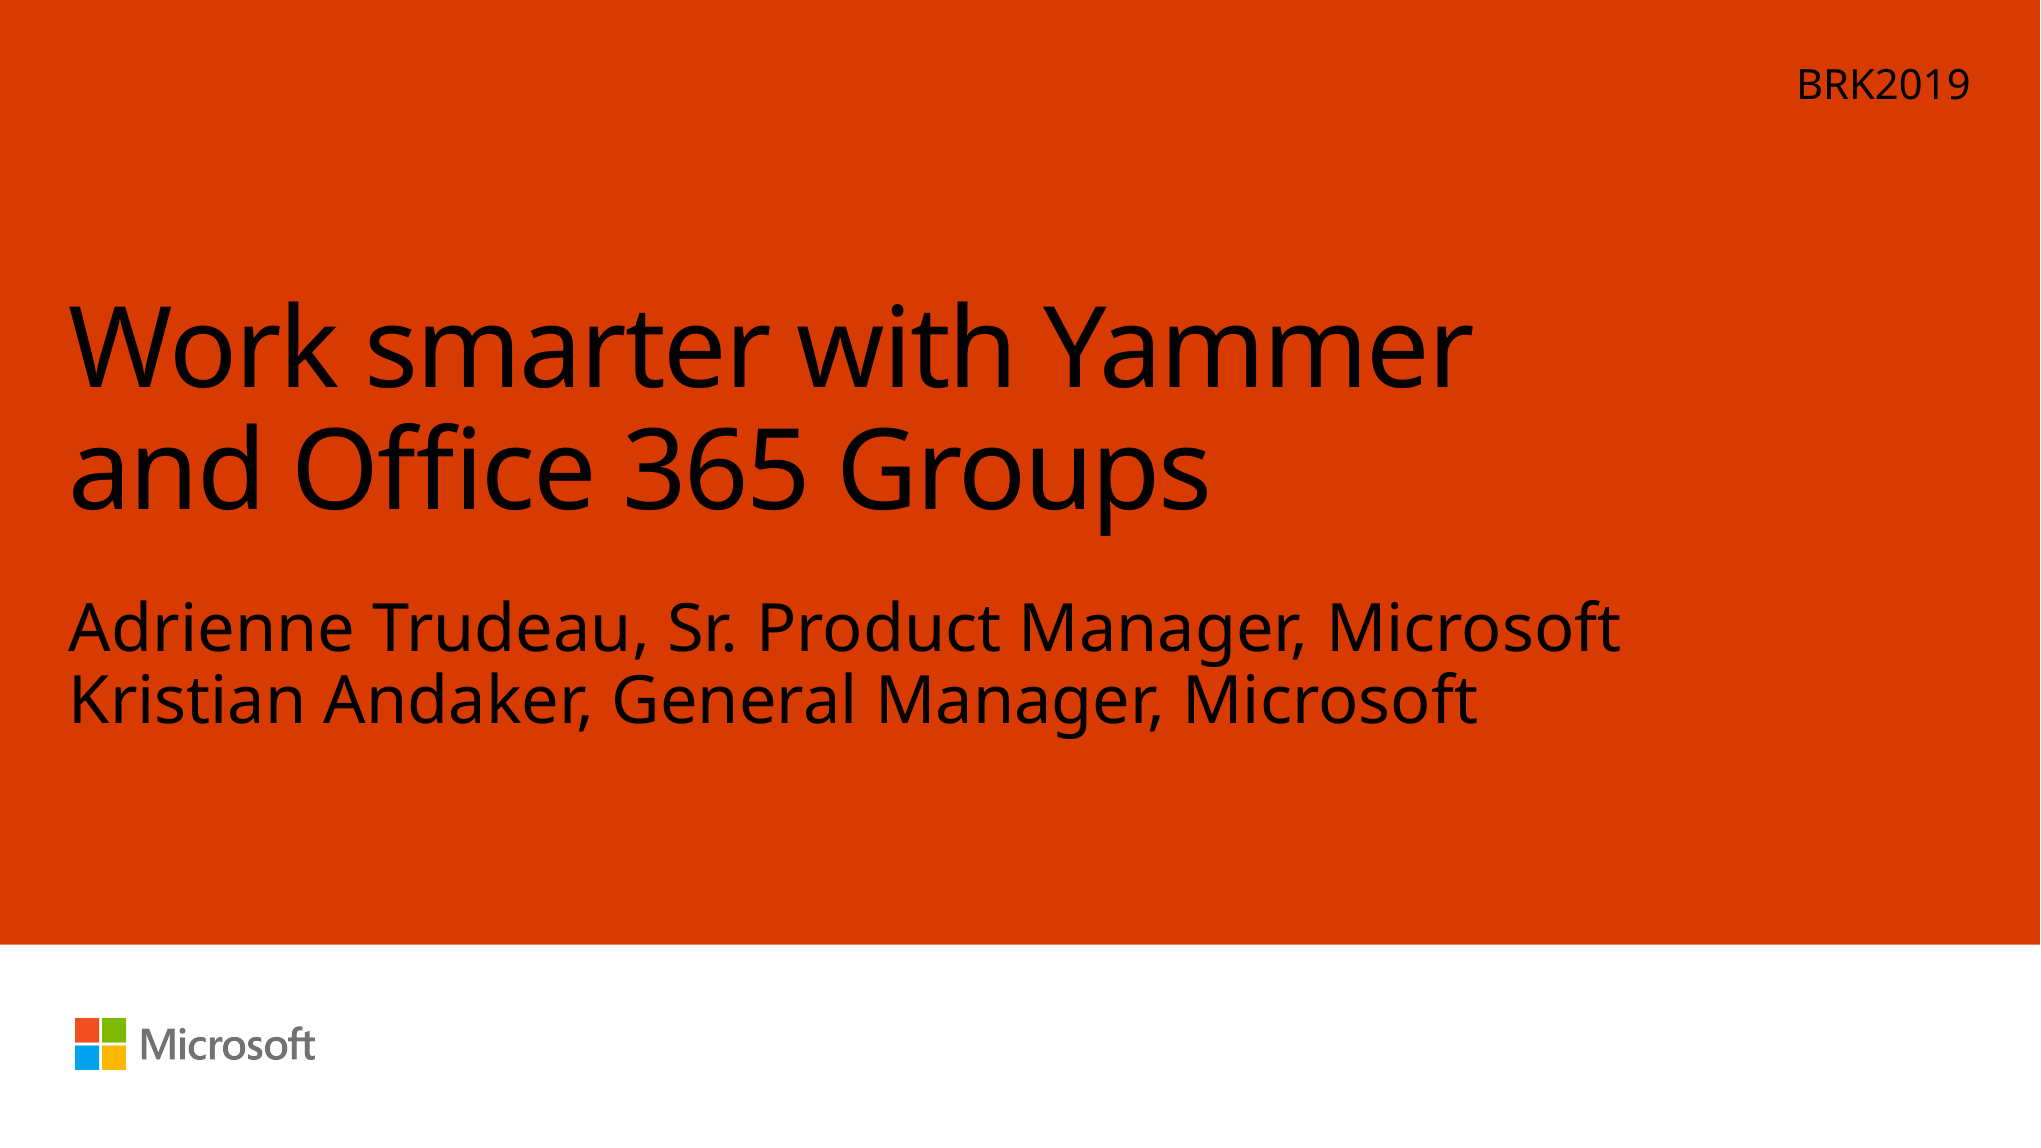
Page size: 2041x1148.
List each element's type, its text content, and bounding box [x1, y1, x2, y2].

list BRK2019 [1695, 48, 1996, 125]
title Work smarter with Yammer and Office 365 Groups [45, 275, 1546, 575]
list Adrienne Trudeau, Sr. Product Manager, Microsoft Kristian Andaker, General Manager, Microsoft [45, 575, 1812, 876]
picture [75, 1018, 315, 1070]
